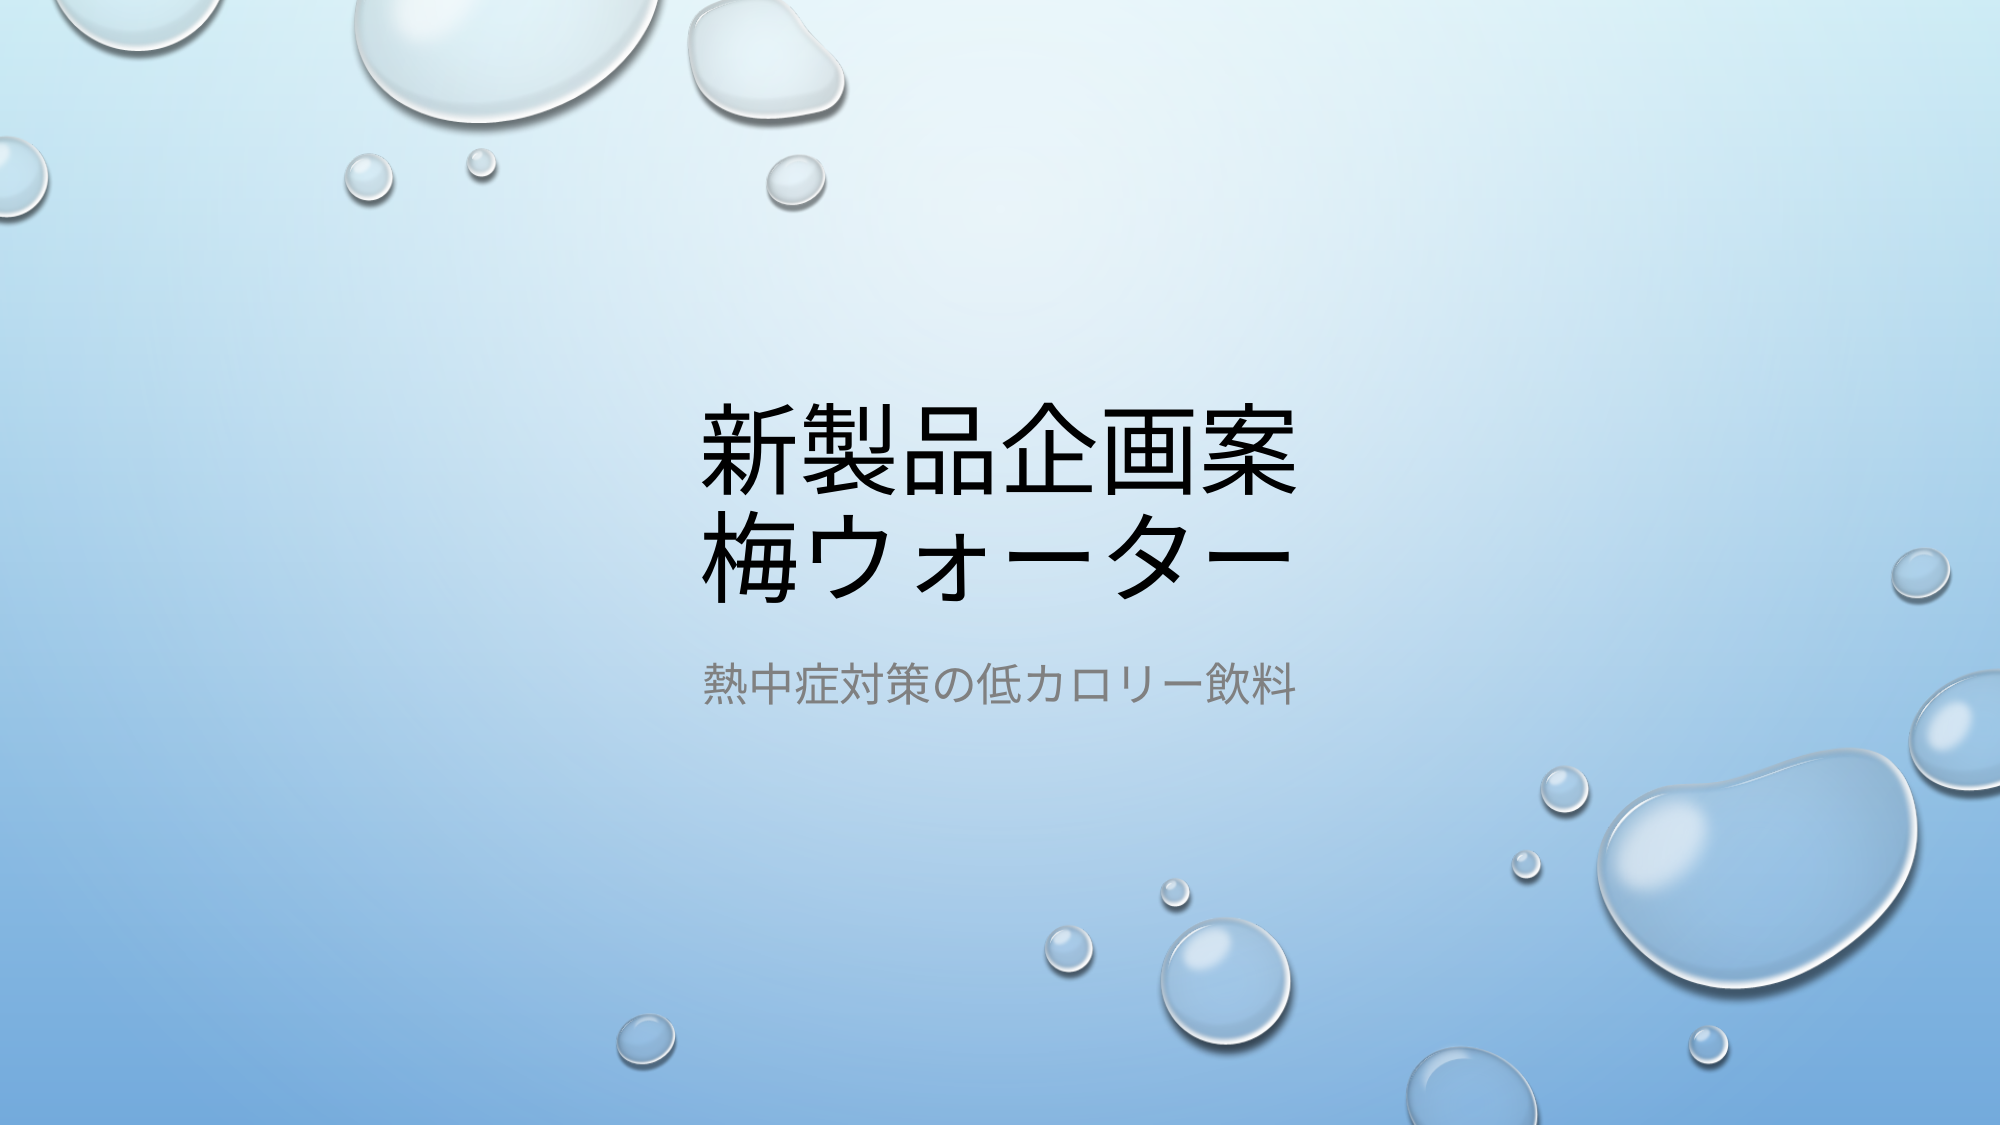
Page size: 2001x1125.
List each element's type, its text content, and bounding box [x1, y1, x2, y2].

subtitle 熱中症対策の低カロリー飲料 [287, 637, 1713, 863]
picture [0, 0, 2000, 1125]
title 新製品企画案 梅ウォーター [287, 213, 1713, 625]
